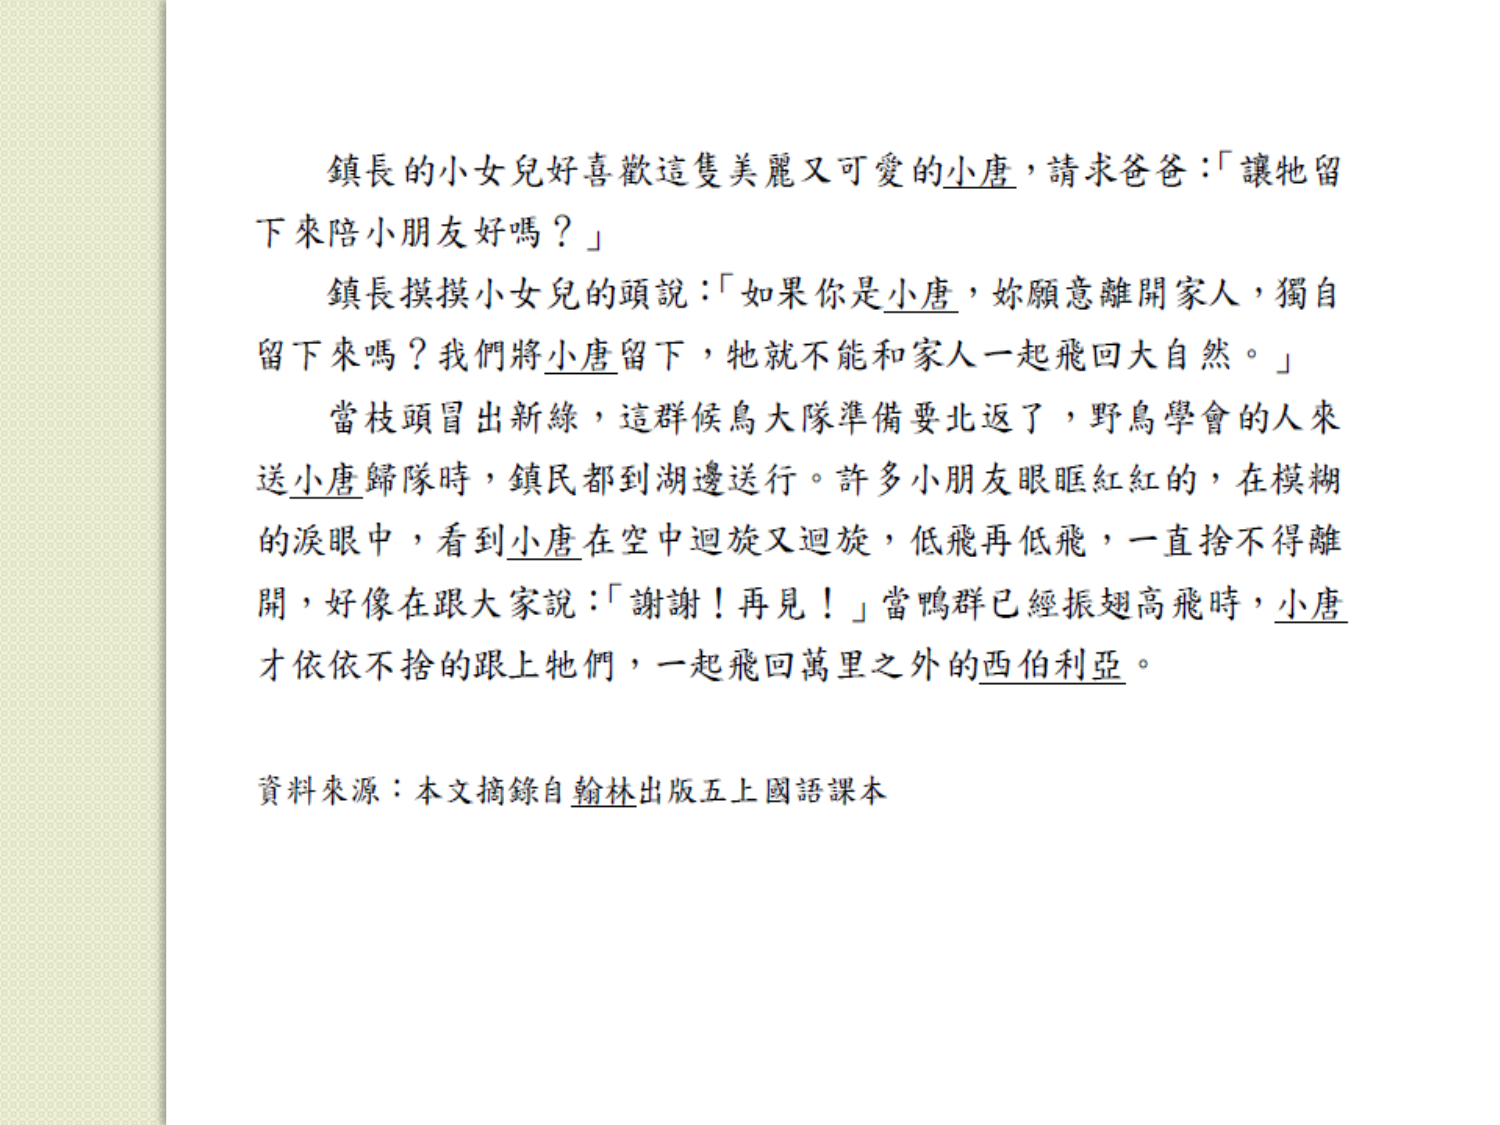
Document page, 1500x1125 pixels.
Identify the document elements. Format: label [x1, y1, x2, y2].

picture [170, 148, 1453, 811]
